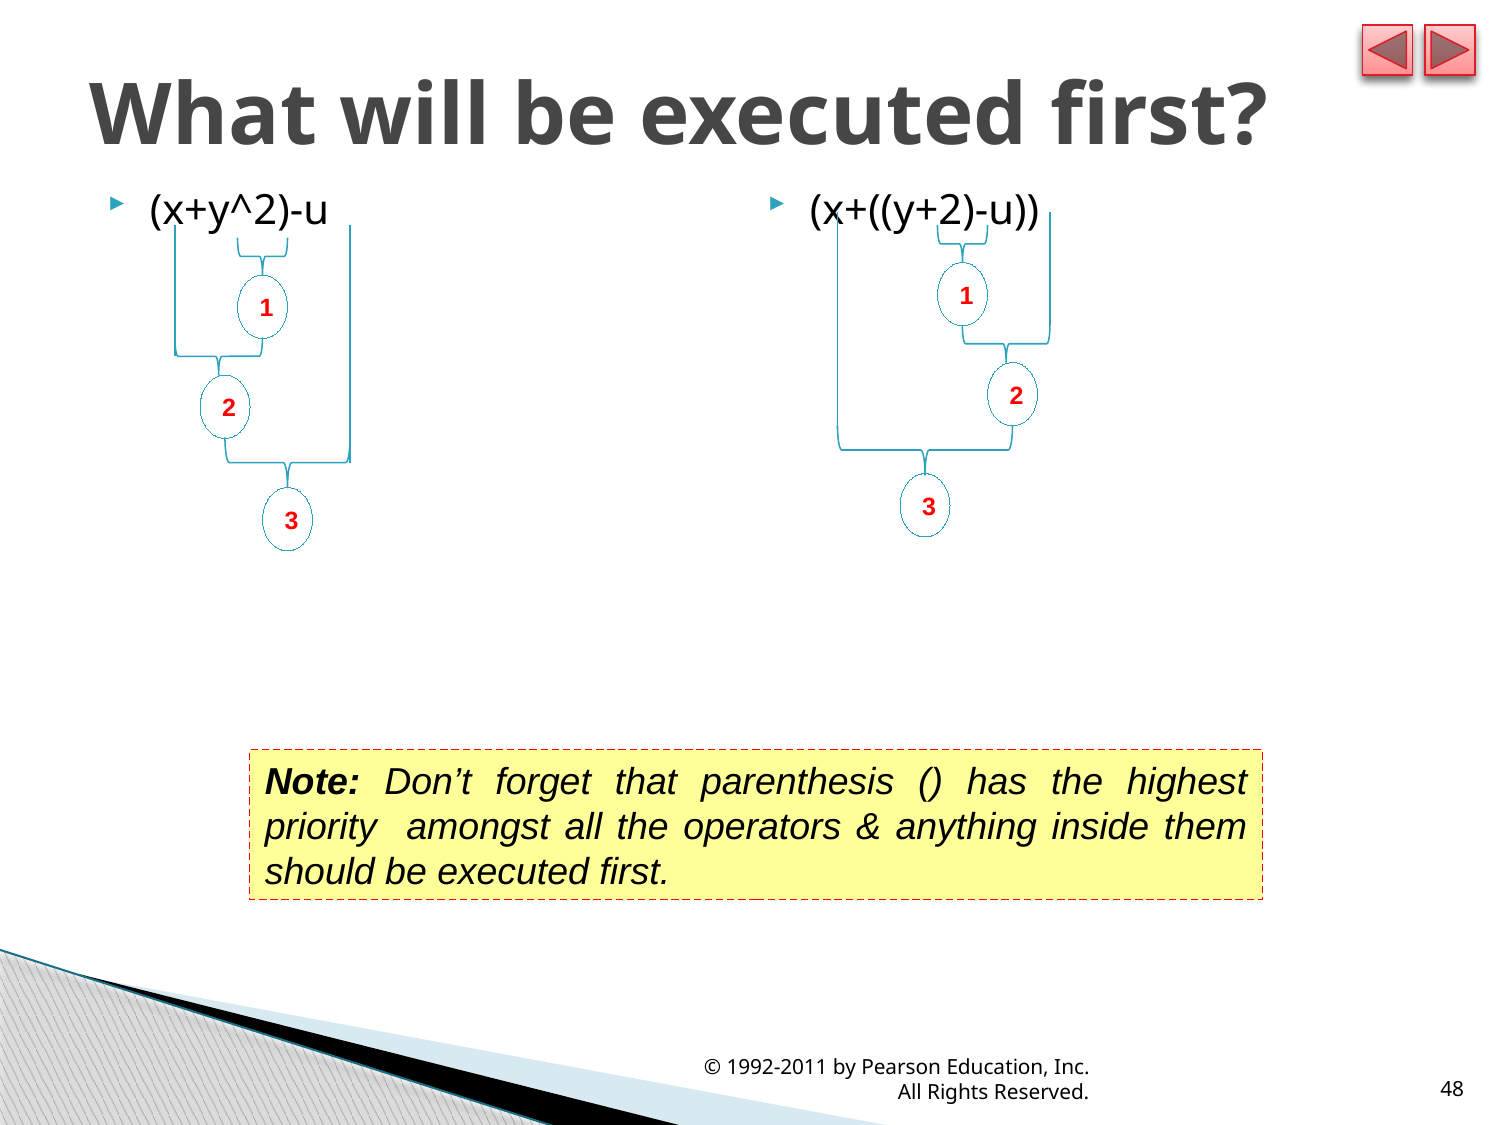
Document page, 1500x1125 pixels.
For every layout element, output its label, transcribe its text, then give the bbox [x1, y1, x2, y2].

text_box 2 [987, 362, 1038, 426]
text_box [176, 337, 264, 376]
title What will be executed first? [75, 45, 1425, 175]
text_box Note: Don’t forget that parenthesis () has the highest priority amongst all the operators & anything inside them should be executed first. [249, 749, 1263, 900]
text_box [224, 437, 349, 487]
footer © 1992-2011 by Pearson Education, Inc. All Rights Reserved. [675, 1051, 1105, 1112]
text_box [936, 224, 989, 262]
slide_number 48 [1418, 1051, 1479, 1112]
text_box [961, 324, 1051, 363]
text_box 1 [937, 262, 988, 326]
text_box 3 [262, 487, 313, 551]
text_box 2 [200, 375, 251, 439]
text_box [836, 424, 1014, 473]
text_box 1 [237, 275, 288, 339]
text_box [236, 237, 289, 275]
list (x+y^2)-u (x+((y+2)-u)) [74, 174, 1426, 986]
text_box 3 [900, 473, 951, 537]
